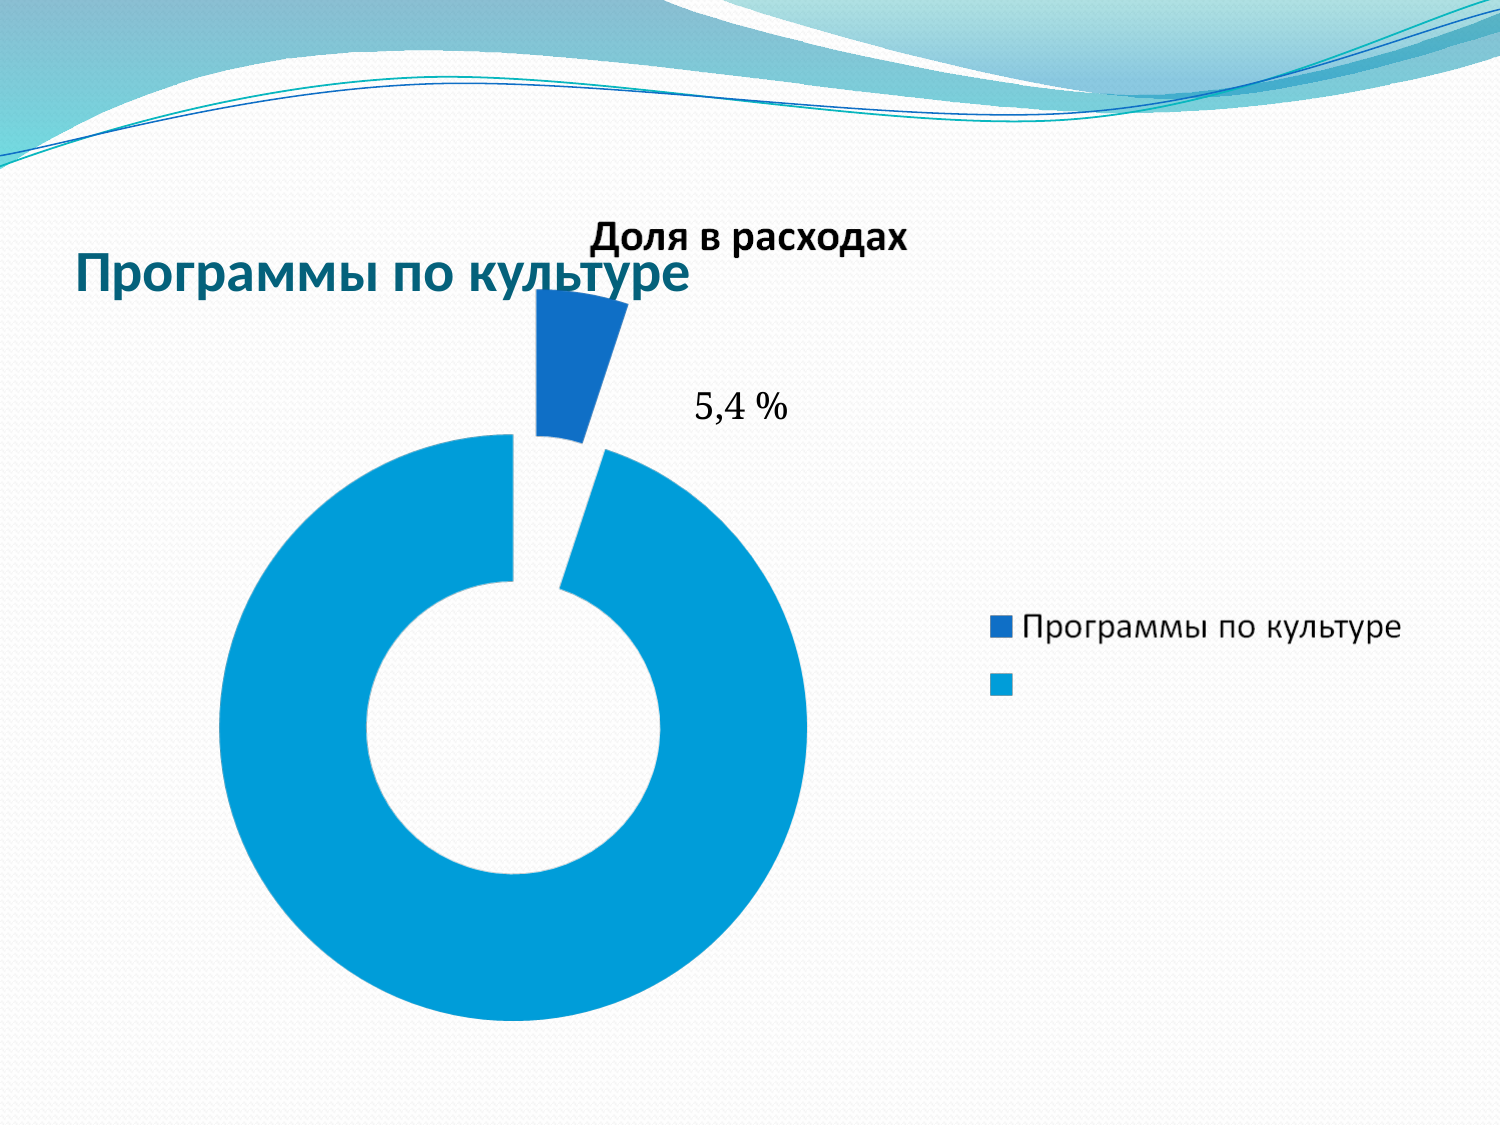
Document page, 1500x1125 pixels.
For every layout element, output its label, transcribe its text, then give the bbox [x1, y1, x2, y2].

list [66, 183, 1434, 1054]
title Программы по культуре [75, 115, 1425, 183]
